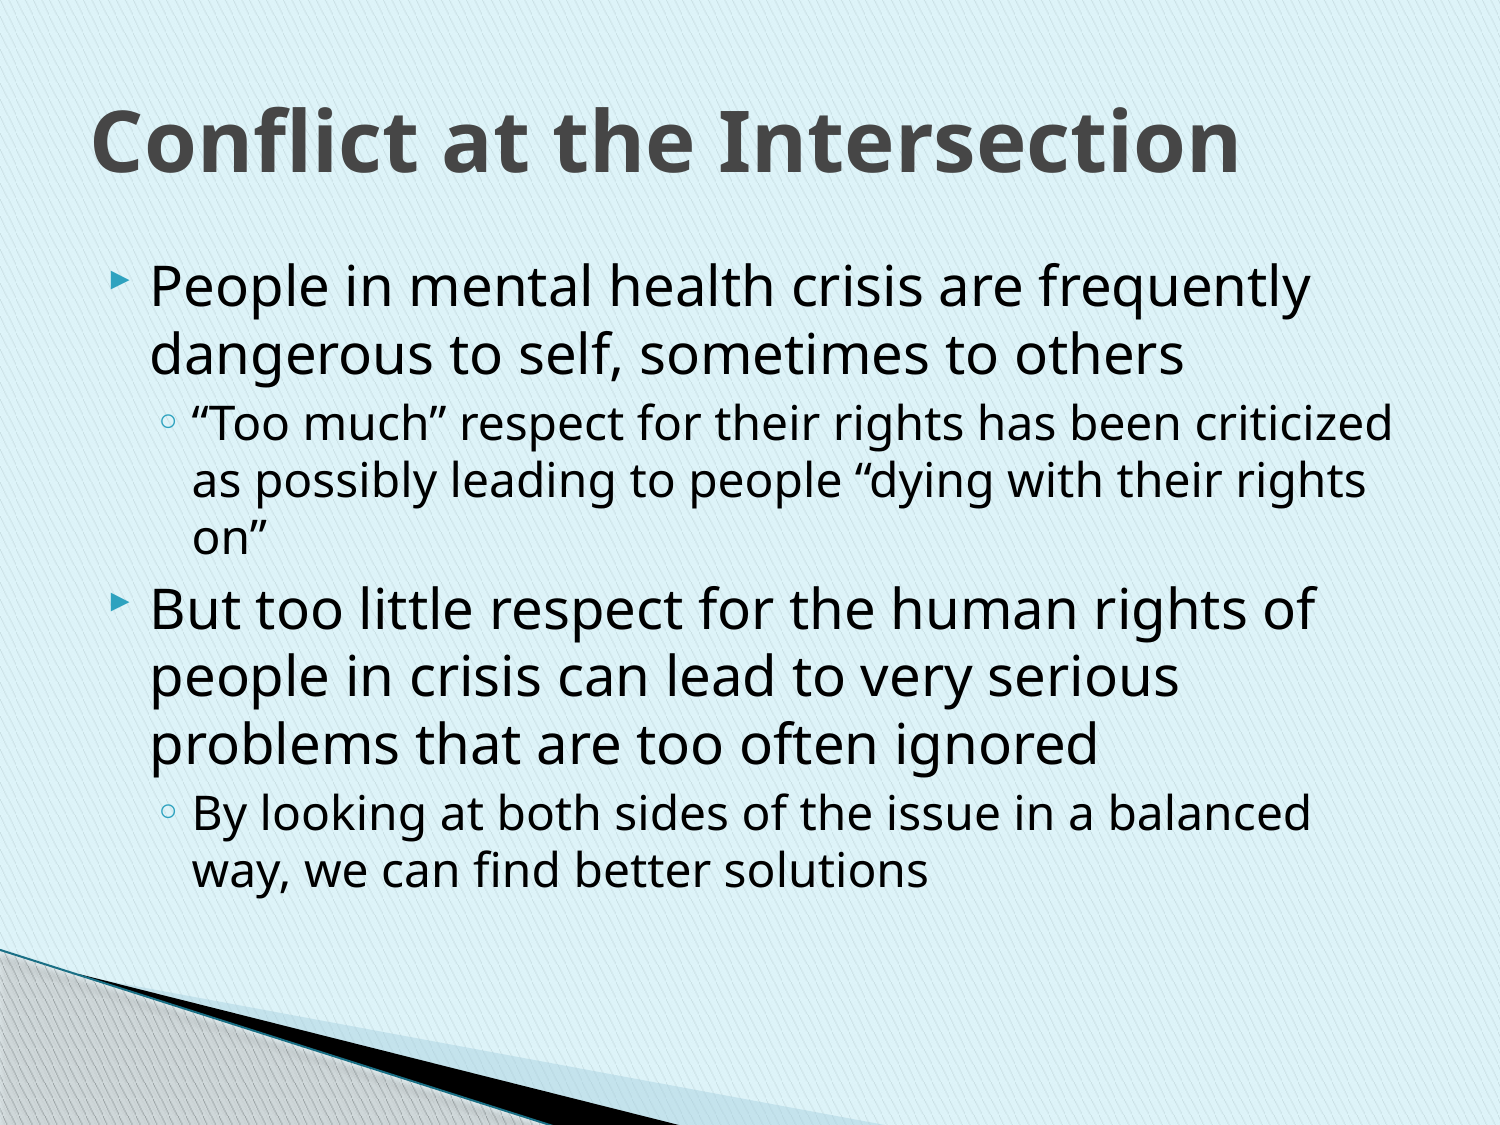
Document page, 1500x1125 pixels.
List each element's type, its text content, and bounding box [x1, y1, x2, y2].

list People in mental health crisis are frequently dangerous to self, sometimes to others “Too much” respect for their rights has been criticized as possibly leading to people “dying with their rights on” But too little respect for the human rights of people in crisis can lead to very serious problems that are too often ignored By looking at both sides of the issue in a balanced way, we can find better solutions [75, 243, 1425, 986]
title Conflict at the Intersection [75, 45, 1425, 233]
